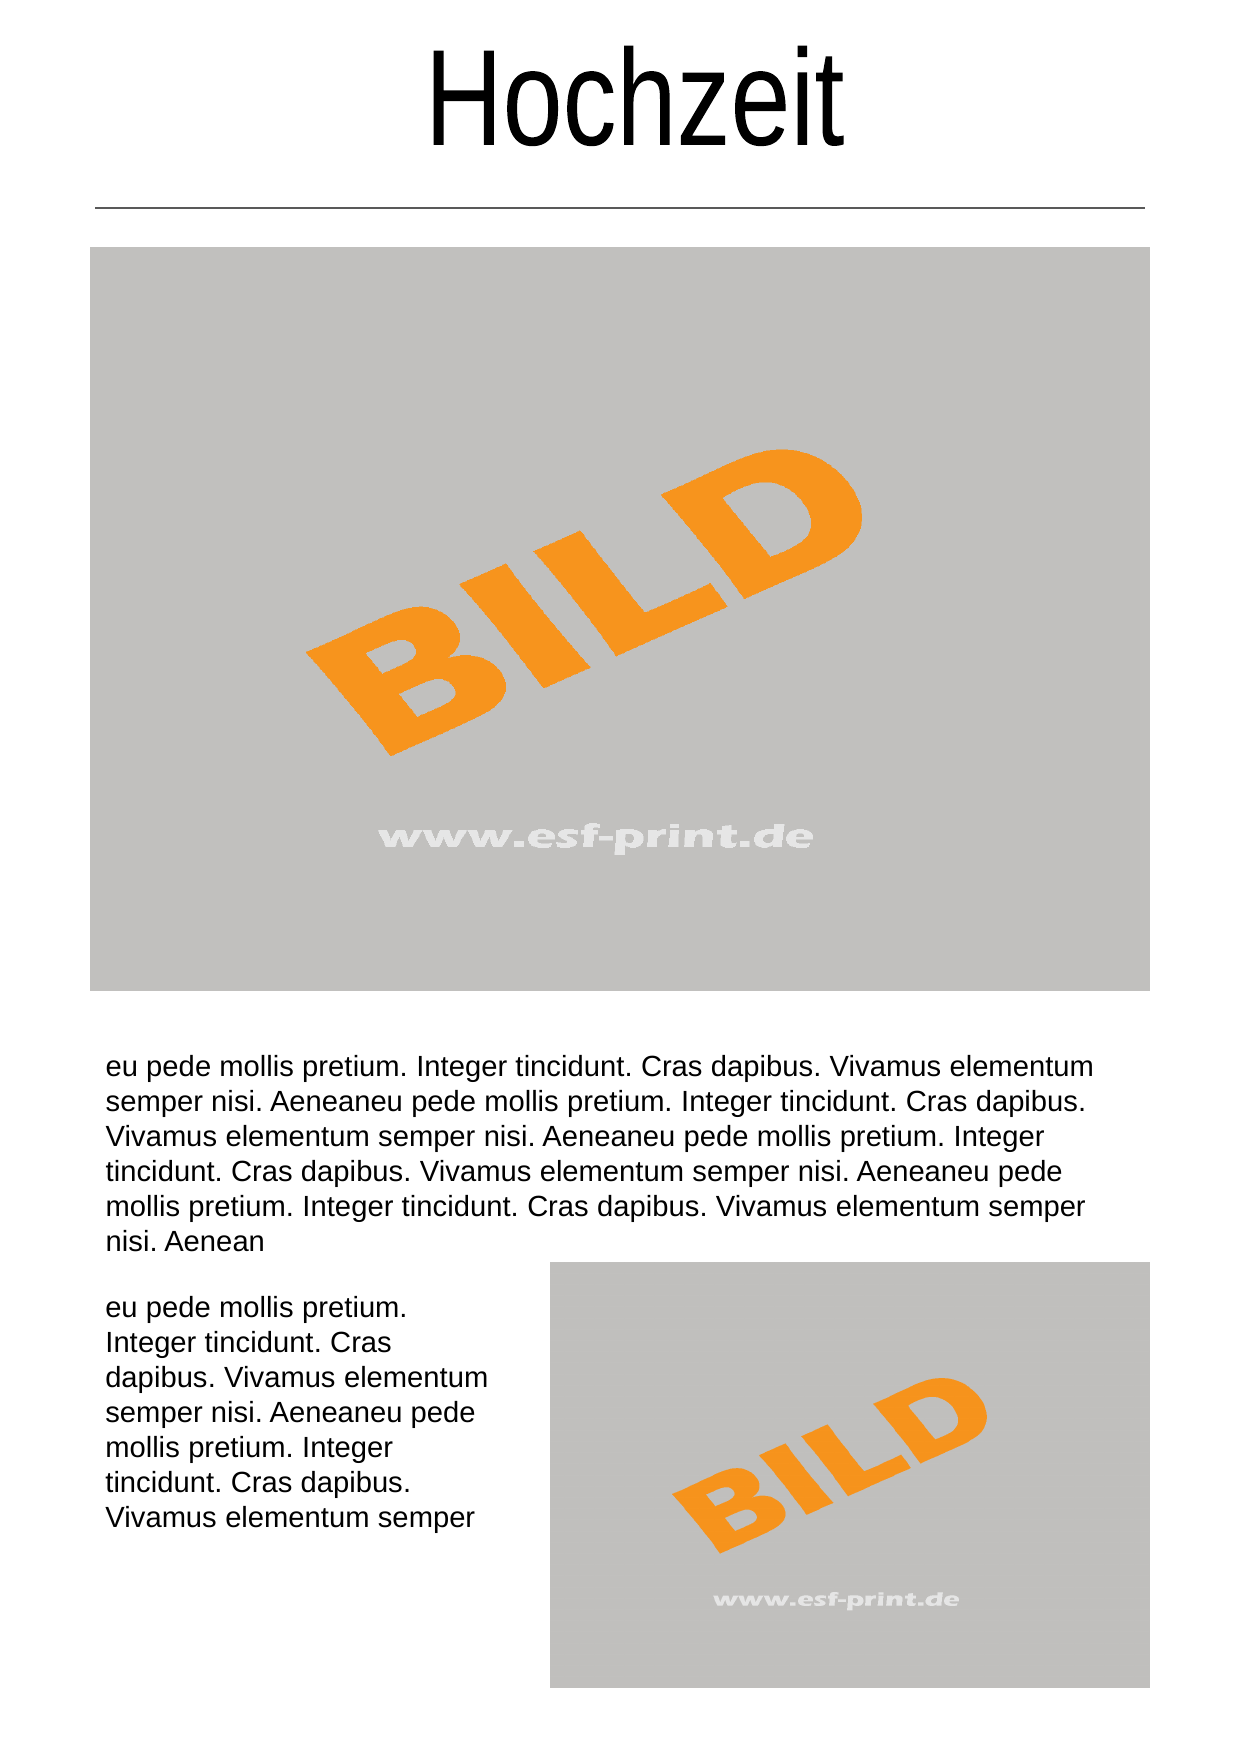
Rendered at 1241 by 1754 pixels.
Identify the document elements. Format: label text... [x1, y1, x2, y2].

picture [550, 1262, 1150, 1689]
picture [90, 247, 1150, 992]
text_box eu pede mollis pretium. Integer tincidunt. Cras dapibus. Vivamus elementum semper nisi. Aeneaneu pede mollis pretium. Integer tincidunt. Cras dapibus. Vivamus elementum semper nisi. Aeneaneu pede mollis pretium. Integer tincidunt. Cras dapibus. Vivamus elementum semper nisi. Aeneaneu pede mollis pretium. Integer tincidunt. Cras dapibus. Vivamus elementum semper nisi. Aenean [90, 1032, 1150, 1312]
text_box eu pede mollis pretium. Integer tincidunt. Cras dapibus. Vivamus elementum semper nisi. Aeneaneu pede mollis pretium. Integer tincidunt. Cras dapibus. Vivamus elementum semper [90, 1273, 517, 1660]
